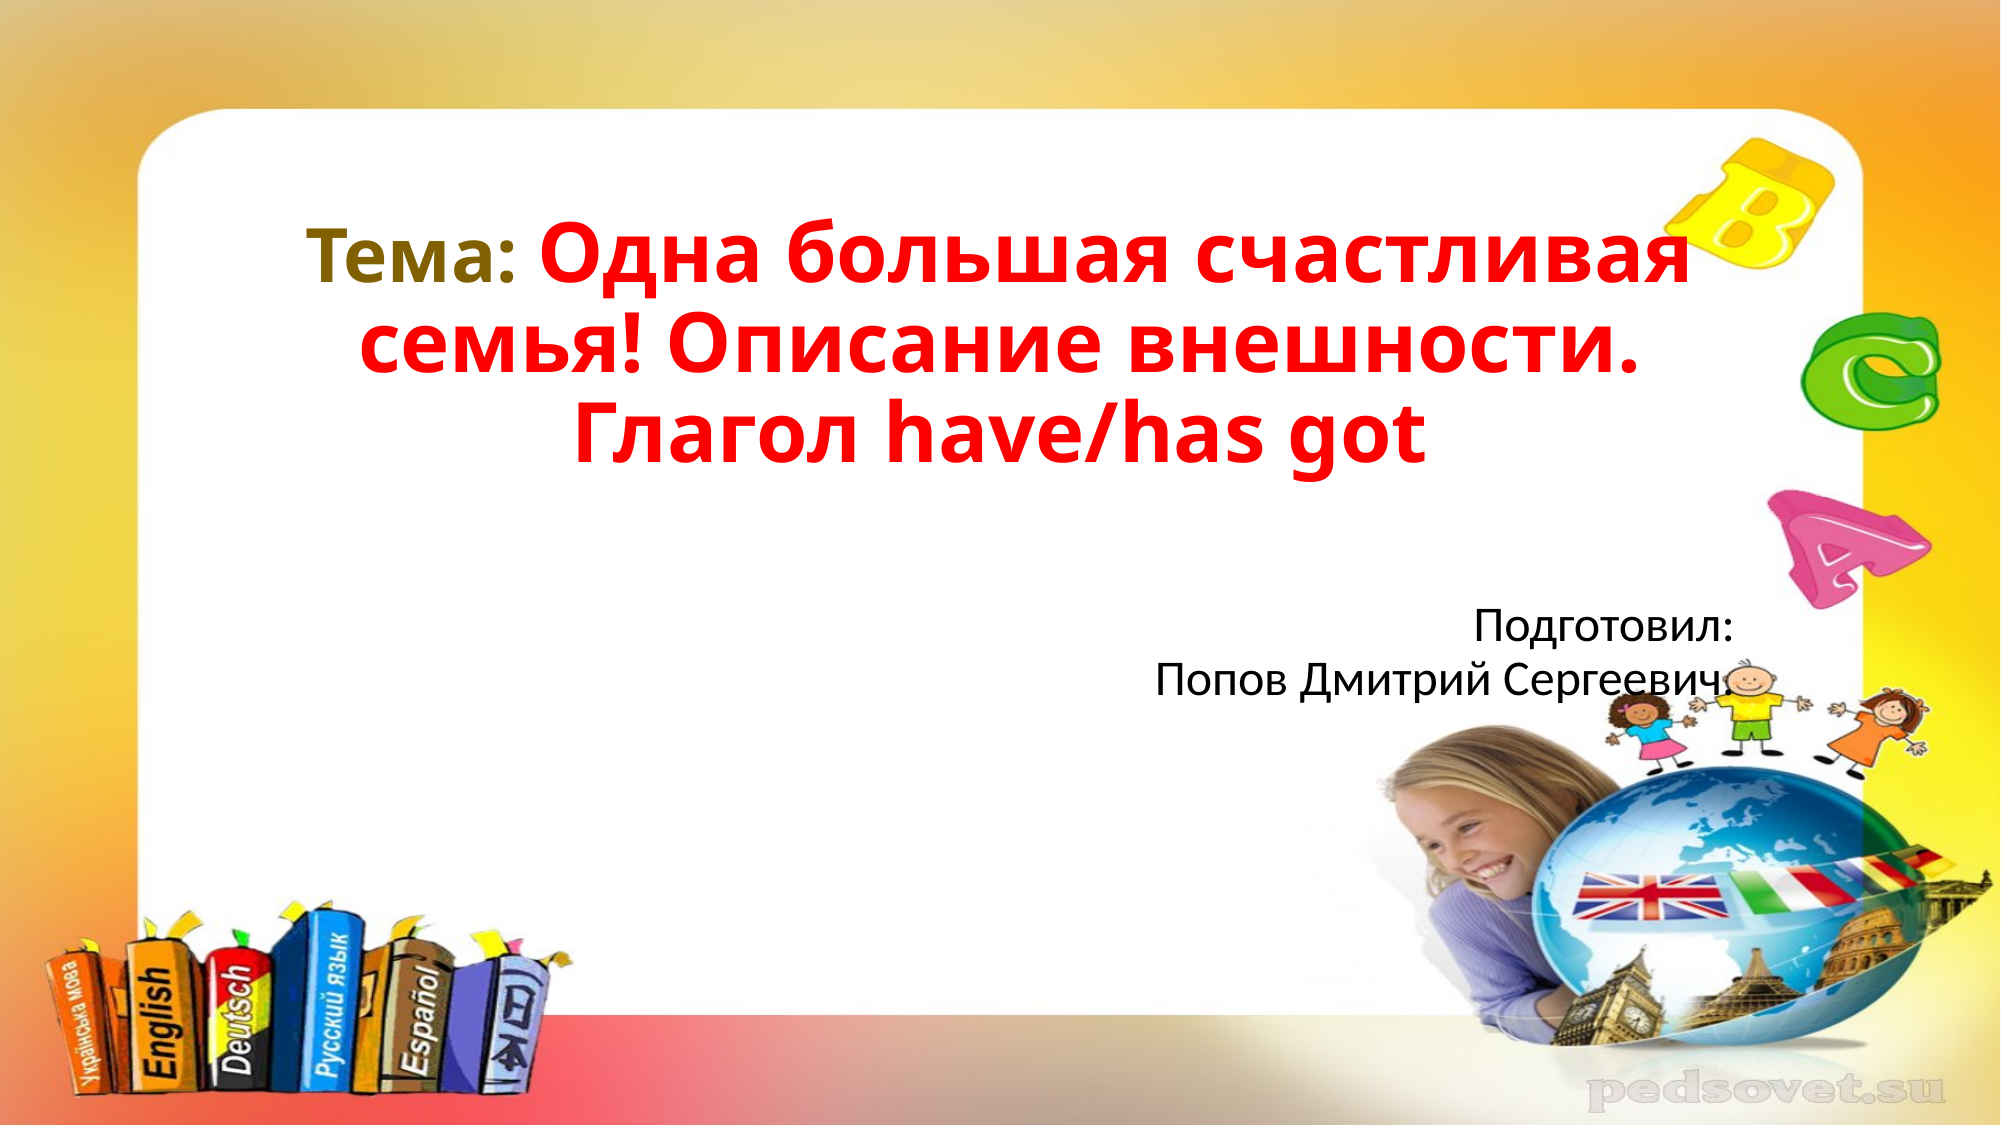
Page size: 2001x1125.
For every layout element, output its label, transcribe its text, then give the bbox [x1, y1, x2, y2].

picture [0, 0, 2001, 1125]
title Тема: Одна большая счастливая семья! Описание внешности. Глагол have/has got [249, 184, 1750, 489]
subtitle Подготовил: Попов Дмитрий Сергеевич. [249, 590, 1750, 863]
